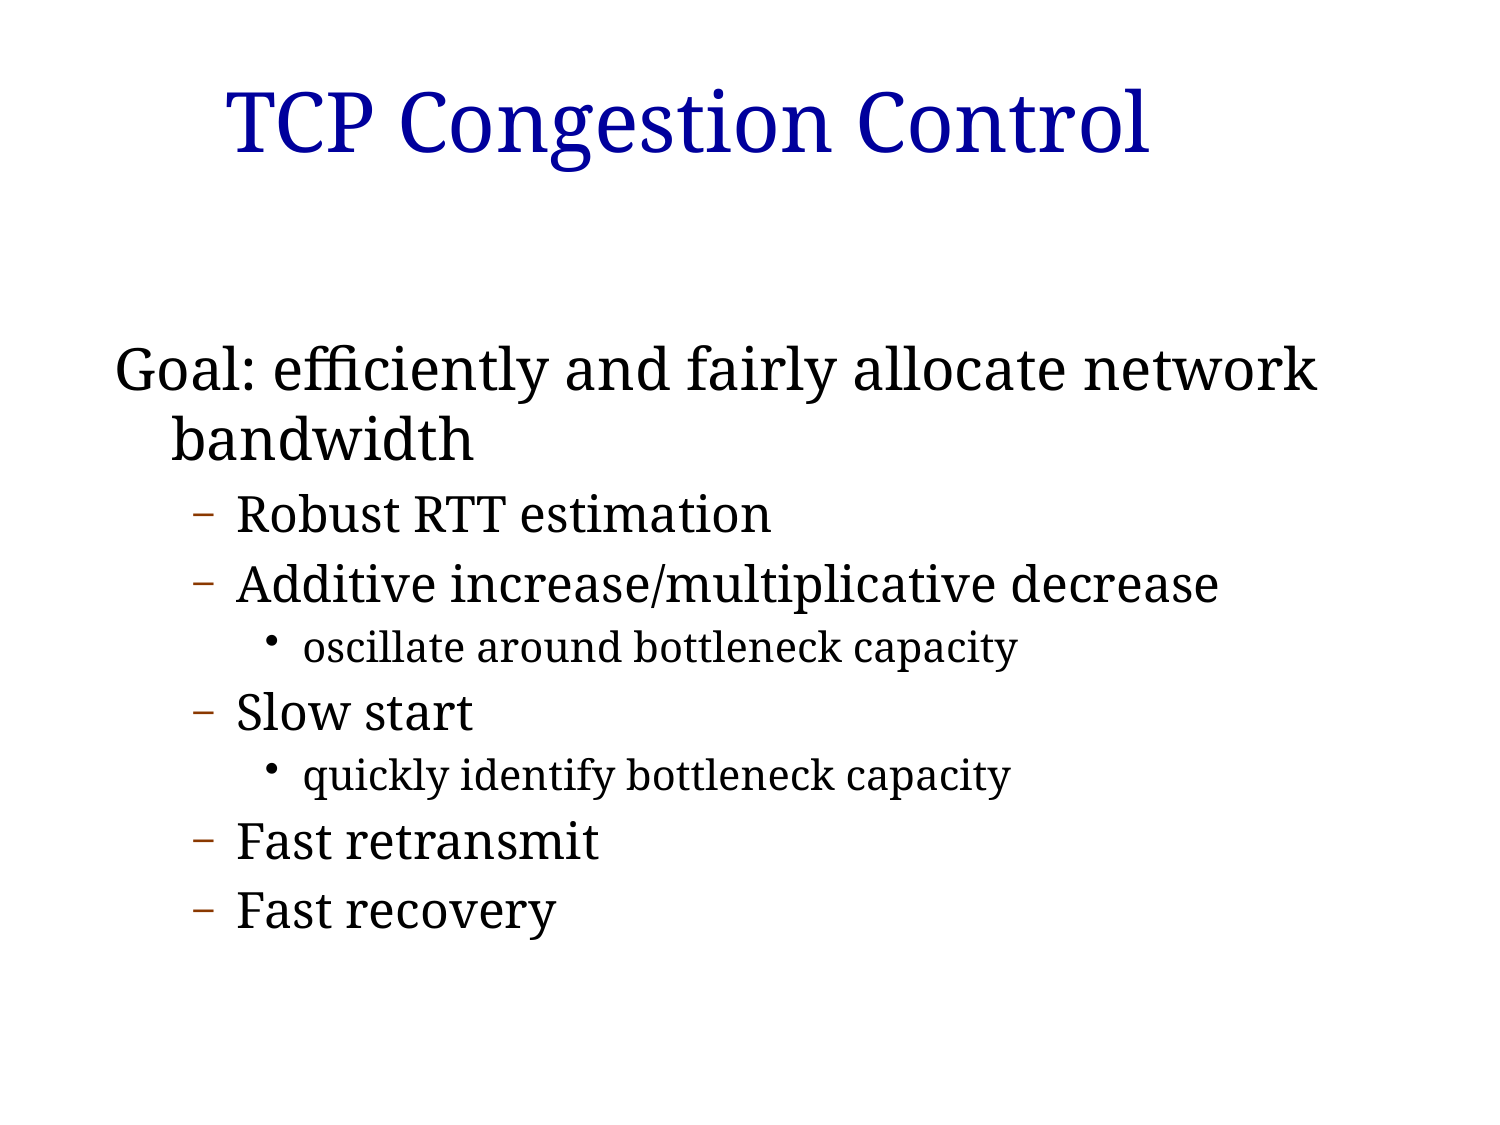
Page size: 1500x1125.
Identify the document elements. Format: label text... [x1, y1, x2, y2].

list Goal: efficiently and fairly allocate network bandwidth Robust RTT estimation Additive increase/multiplicative decrease oscillate around bottleneck capacity Slow start quickly identify bottleneck capacity Fast retransmit Fast recovery [99, 324, 1419, 1001]
title TCP Congestion Control [74, 47, 1426, 191]
